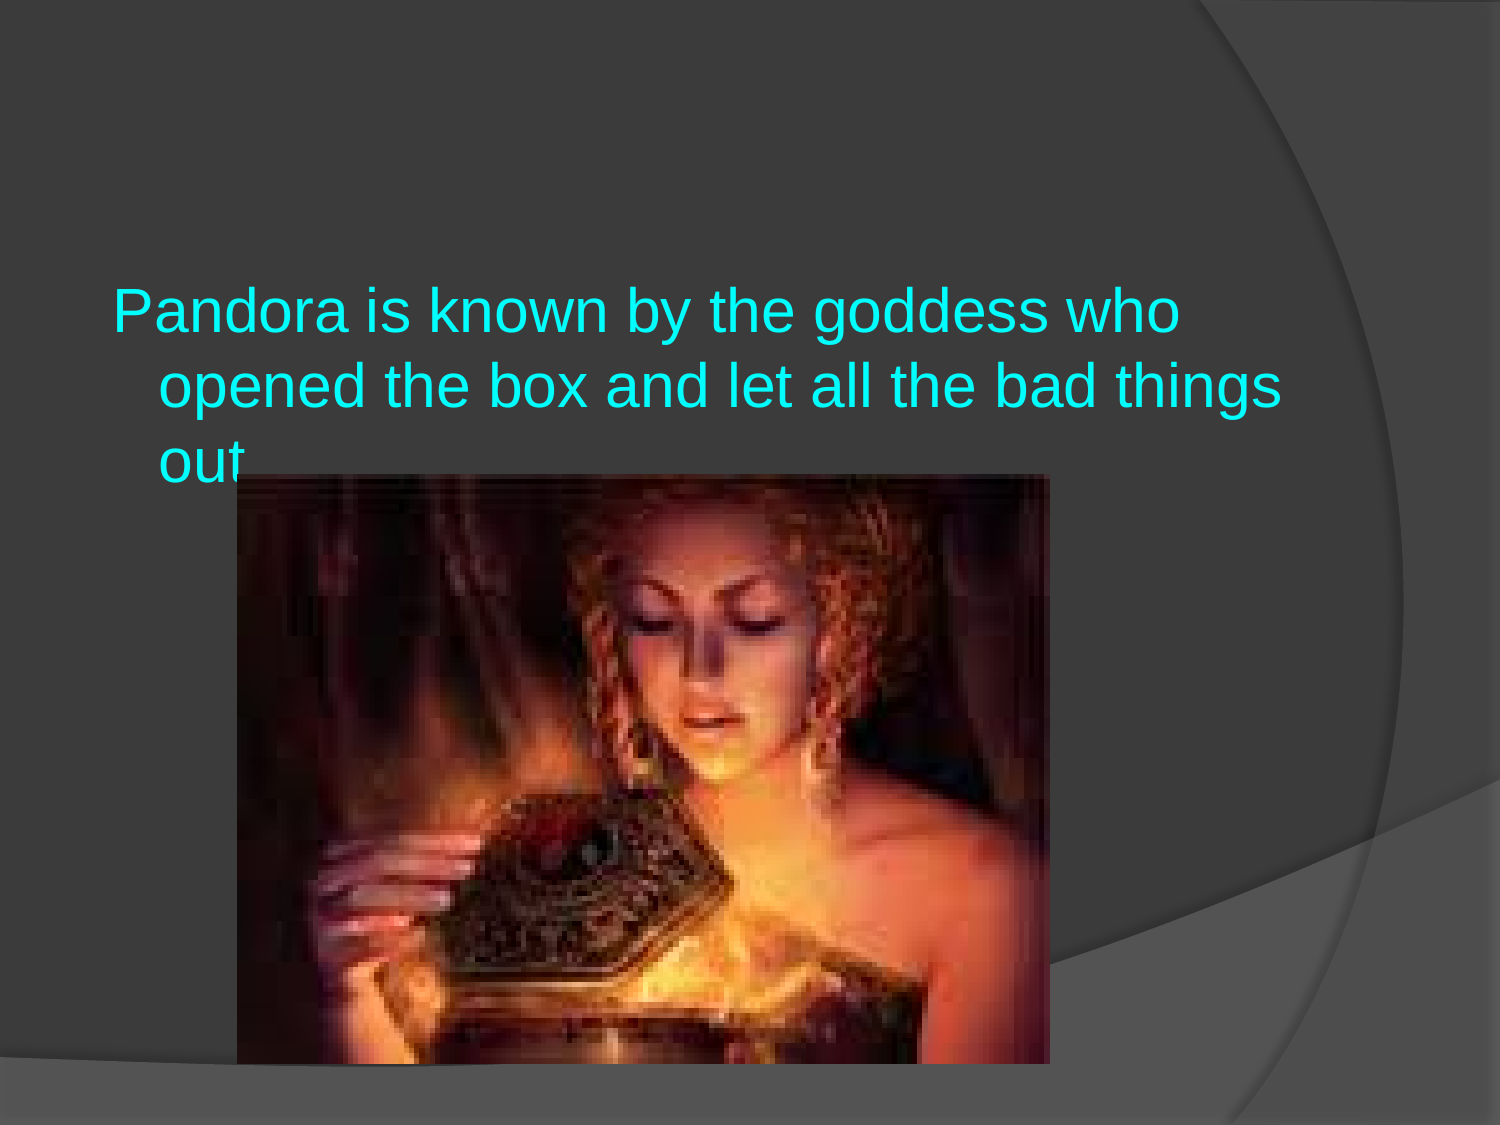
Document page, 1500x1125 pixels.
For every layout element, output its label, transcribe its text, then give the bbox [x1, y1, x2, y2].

picture [237, 474, 1051, 1065]
list Pandora is known by the goddess who opened the box and let all the bad things out. [75, 262, 1300, 1005]
